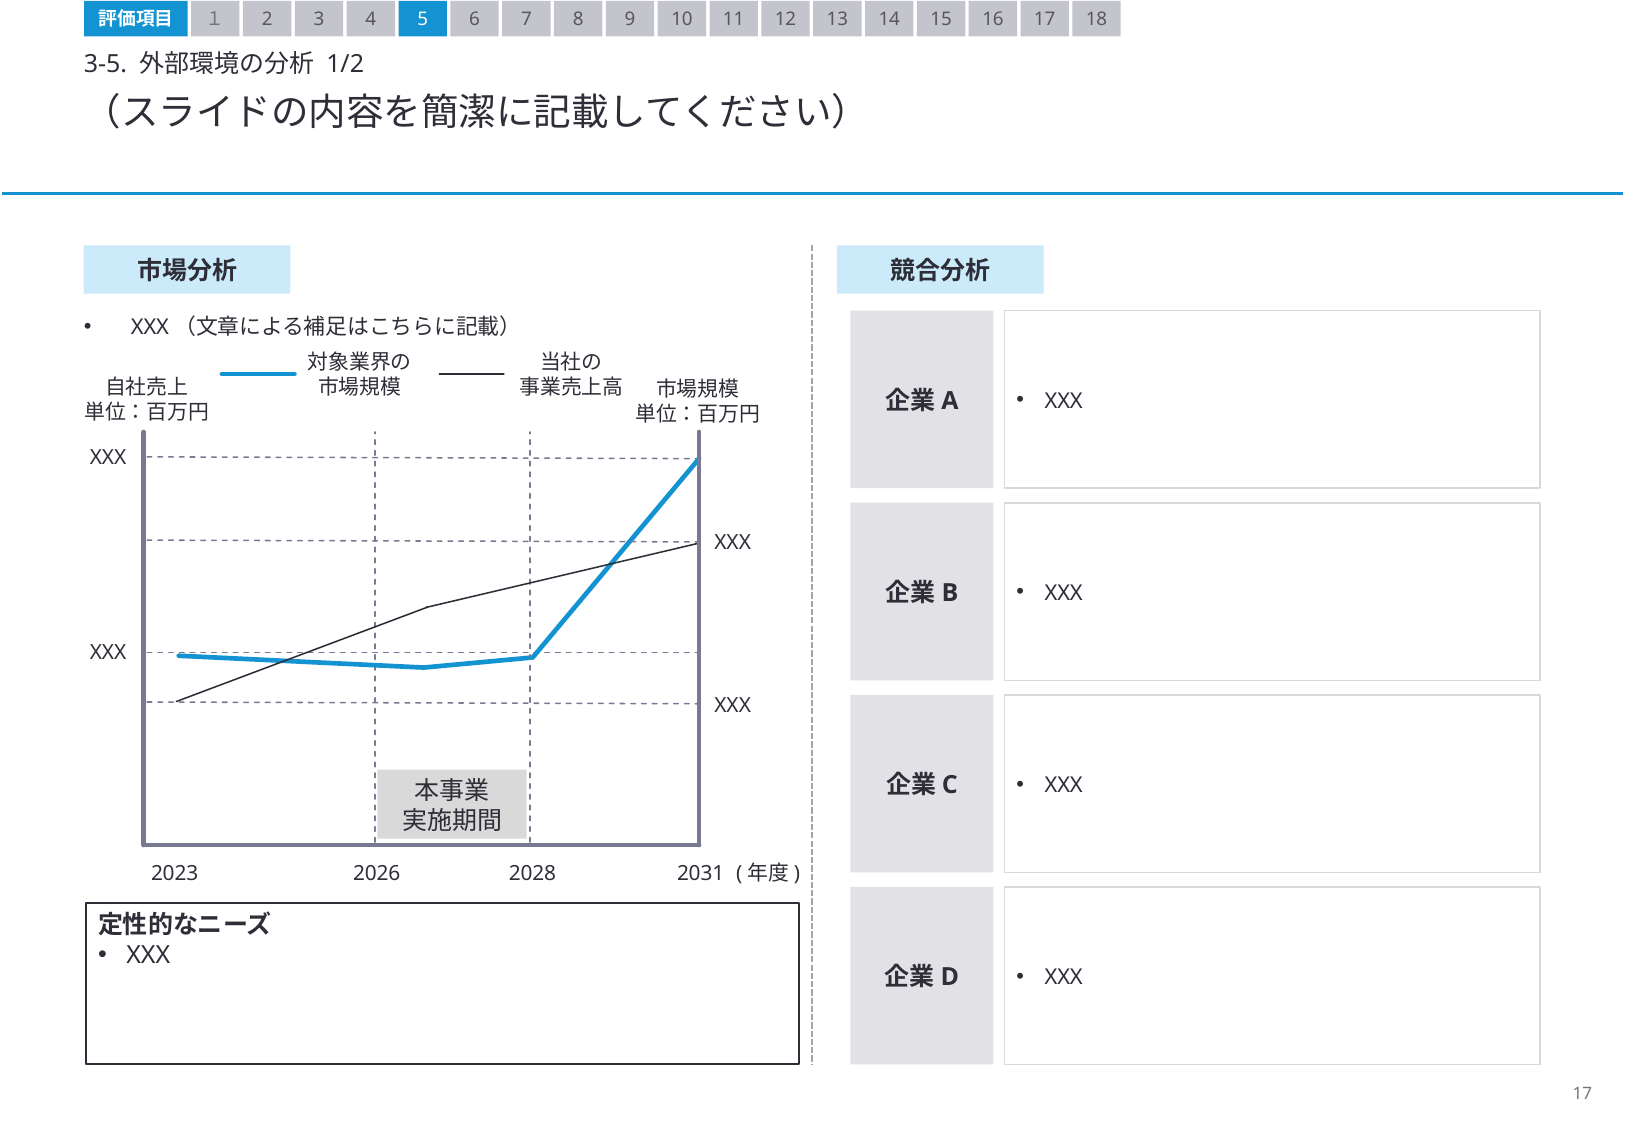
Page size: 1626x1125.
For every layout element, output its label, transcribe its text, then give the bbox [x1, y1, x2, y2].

list 3-5. 外部環境の分析 1/2 [84, 40, 1543, 82]
text_box 競合分析 [836, 244, 1045, 295]
text_box XXX（文章による補足はこちらに記載） [83, 302, 788, 347]
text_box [83, 0, 1122, 37]
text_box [66, 347, 825, 904]
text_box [850, 310, 1541, 1065]
text_box 市場分析 [83, 244, 291, 295]
list （スライドの内容を簡潔に記載してください） [84, 83, 1543, 183]
text_box 定性的なニーズ XXX [85, 904, 800, 1065]
